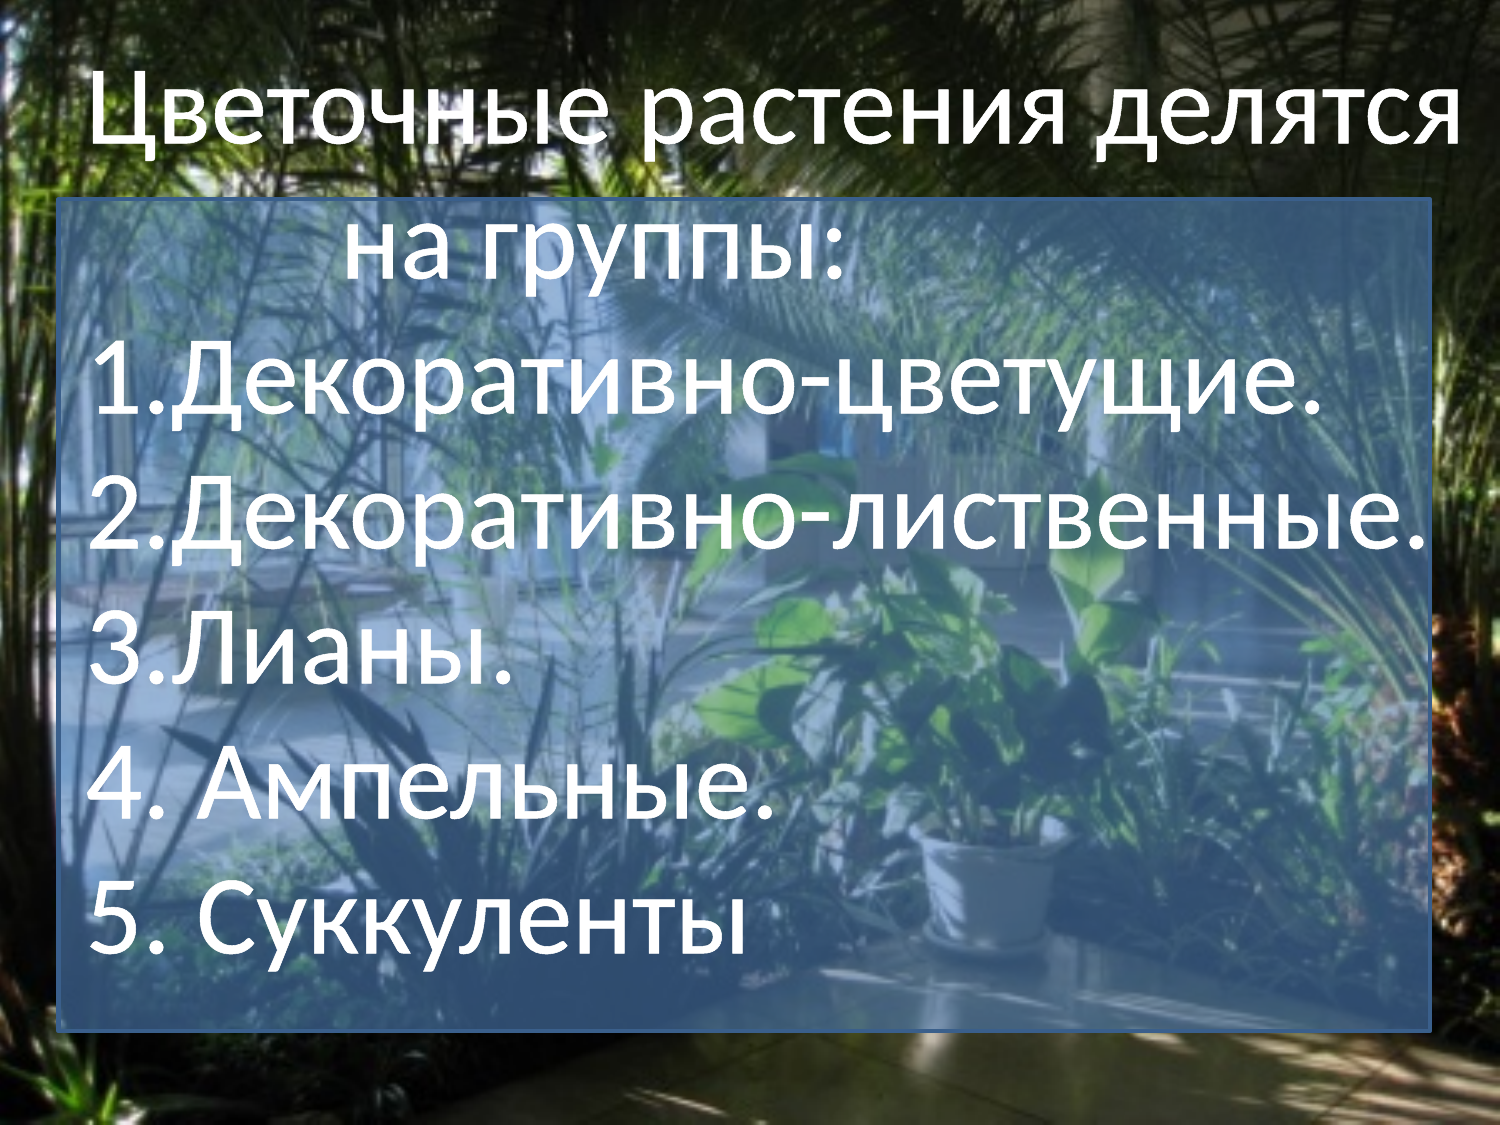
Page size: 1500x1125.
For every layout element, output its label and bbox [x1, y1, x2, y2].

list [0, 0, 1500, 1125]
